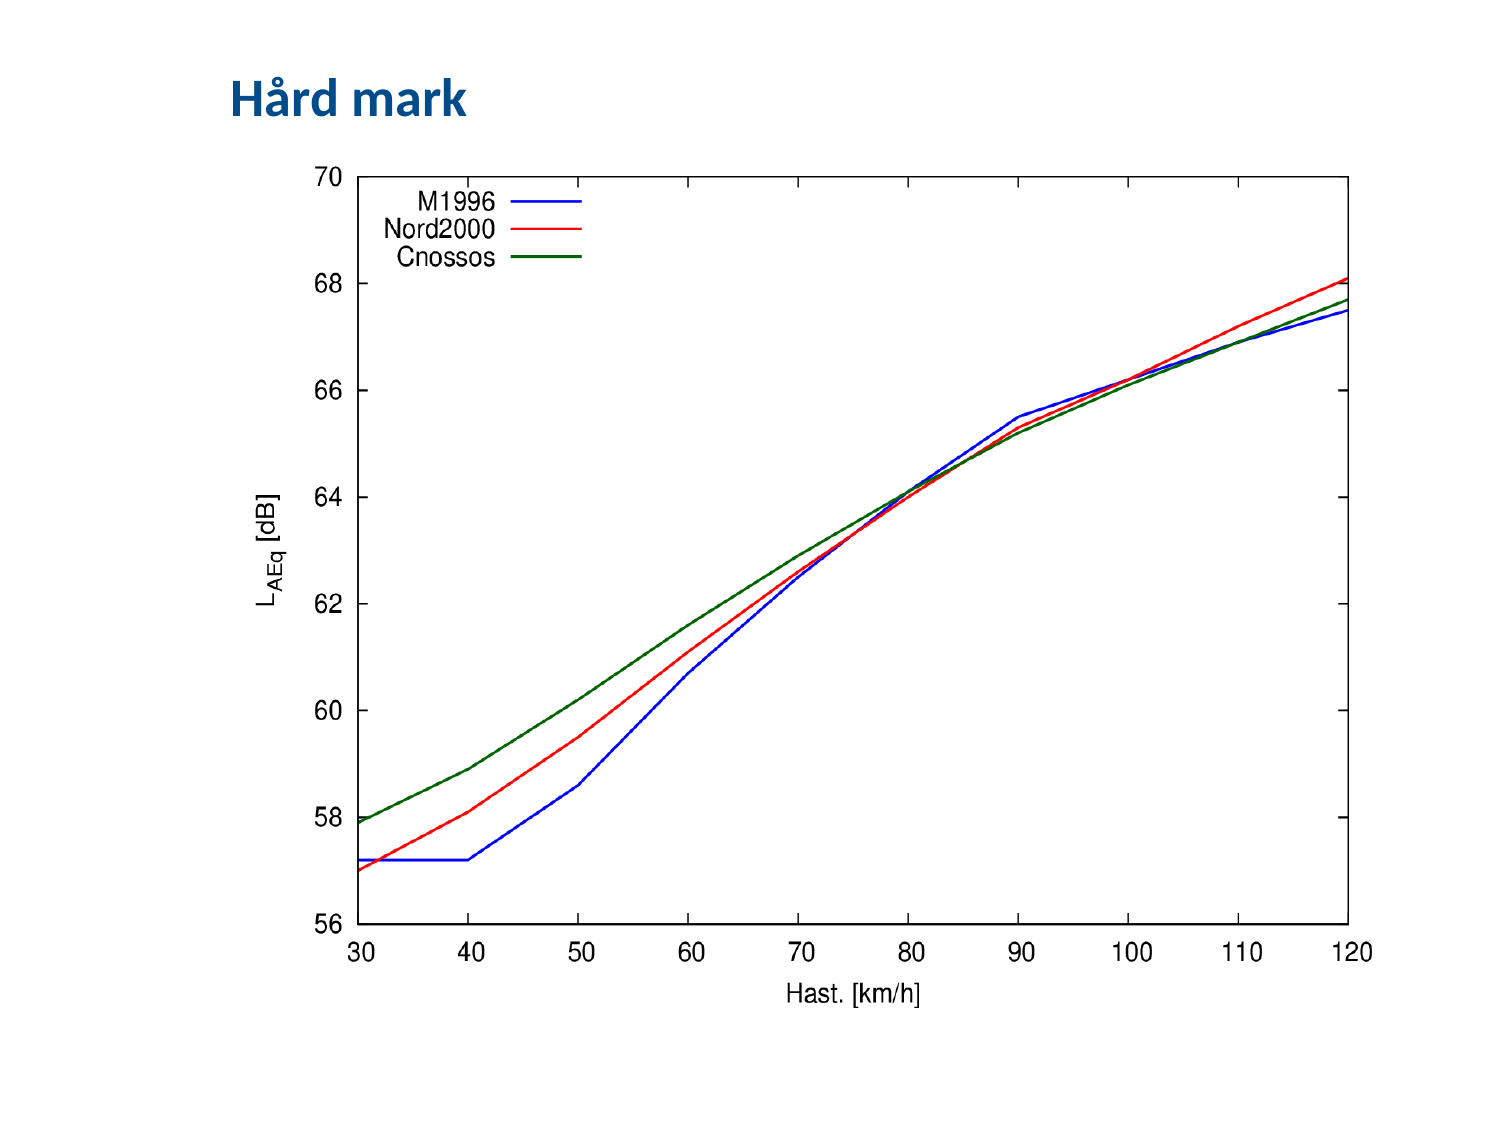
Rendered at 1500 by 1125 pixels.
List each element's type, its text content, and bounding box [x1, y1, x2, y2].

text_box Hård mark [216, 54, 1307, 203]
picture [248, 142, 1394, 1012]
